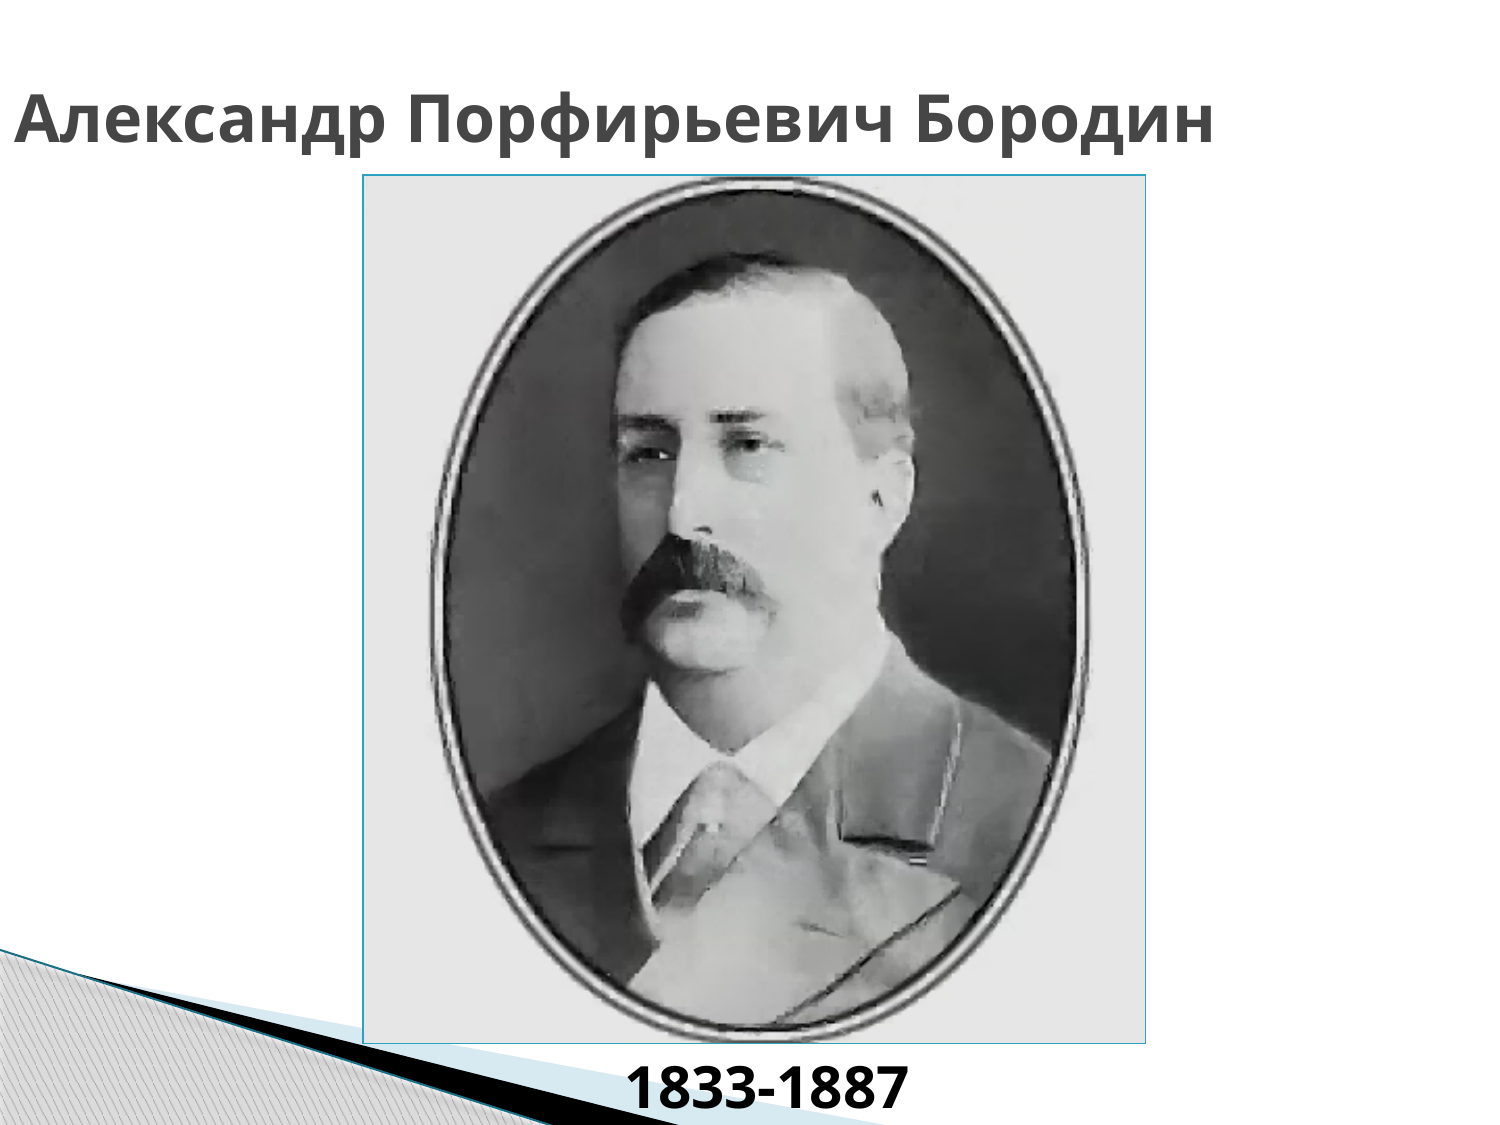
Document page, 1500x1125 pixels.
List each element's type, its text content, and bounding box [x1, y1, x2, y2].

title Александр Порфирьевич Бородин [0, 45, 1500, 188]
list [363, 175, 1146, 1044]
text_box 1833-1887 [574, 1056, 961, 1125]
